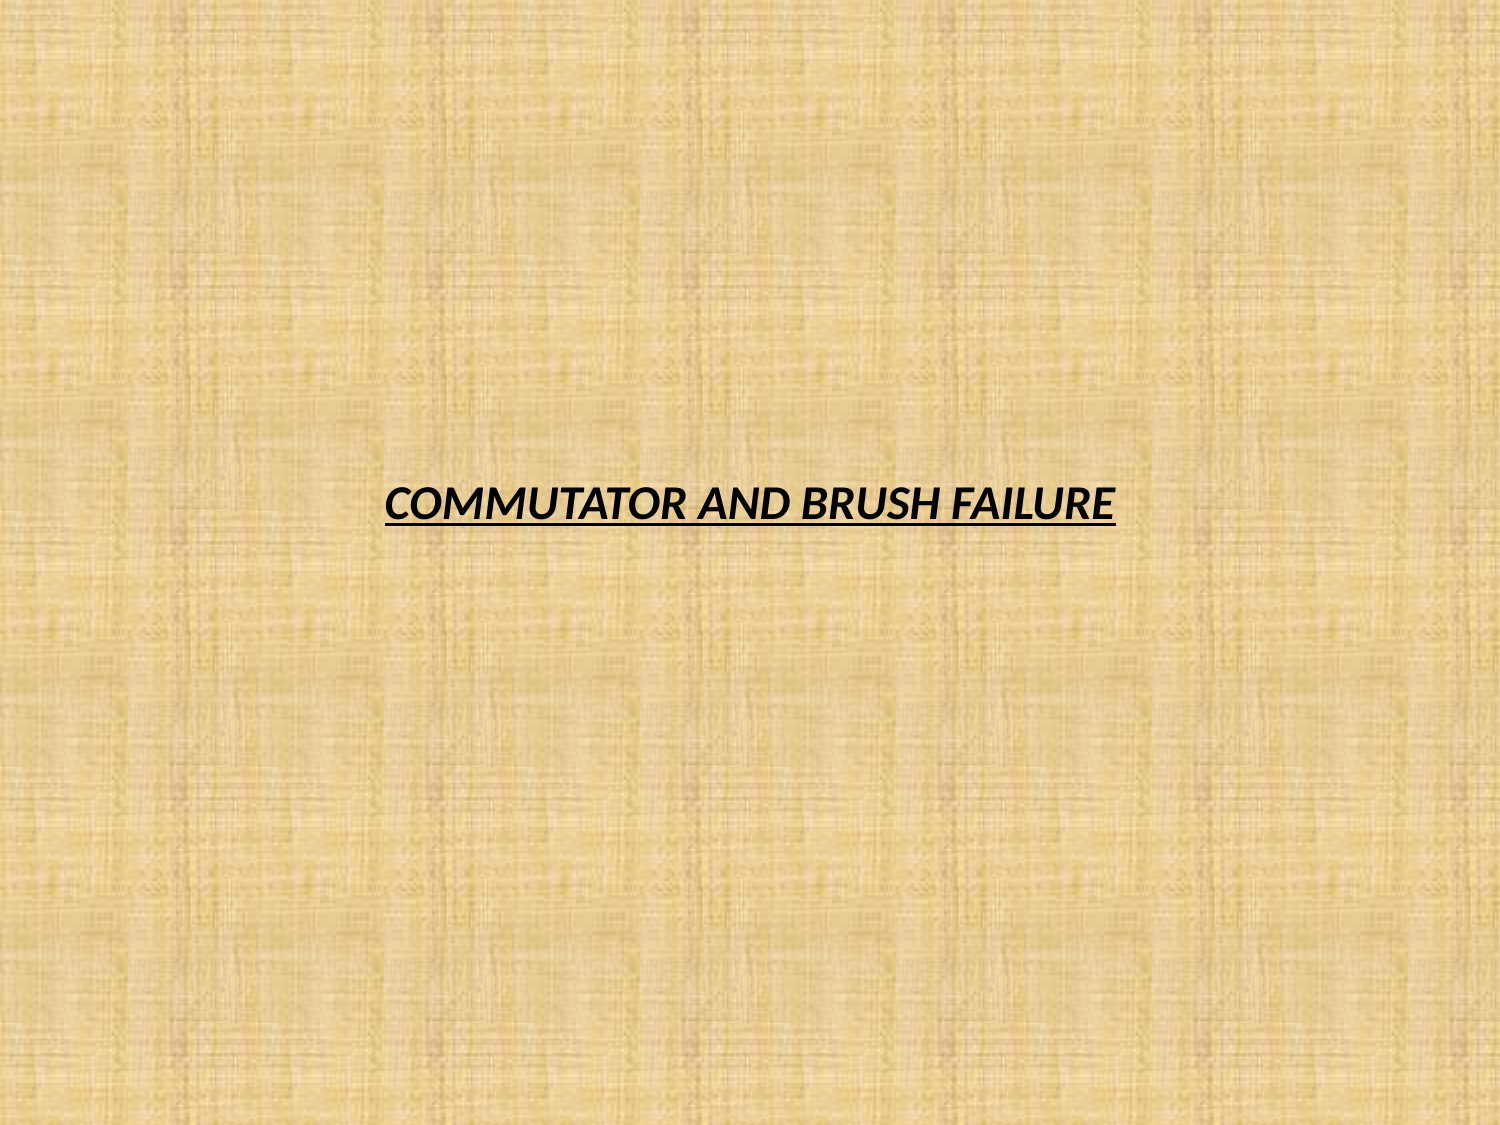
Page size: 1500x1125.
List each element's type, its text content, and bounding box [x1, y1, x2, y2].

picture [0, 0, 1500, 1125]
title COMMUTATOR AND BRUSH FAILURE [112, 462, 1388, 538]
